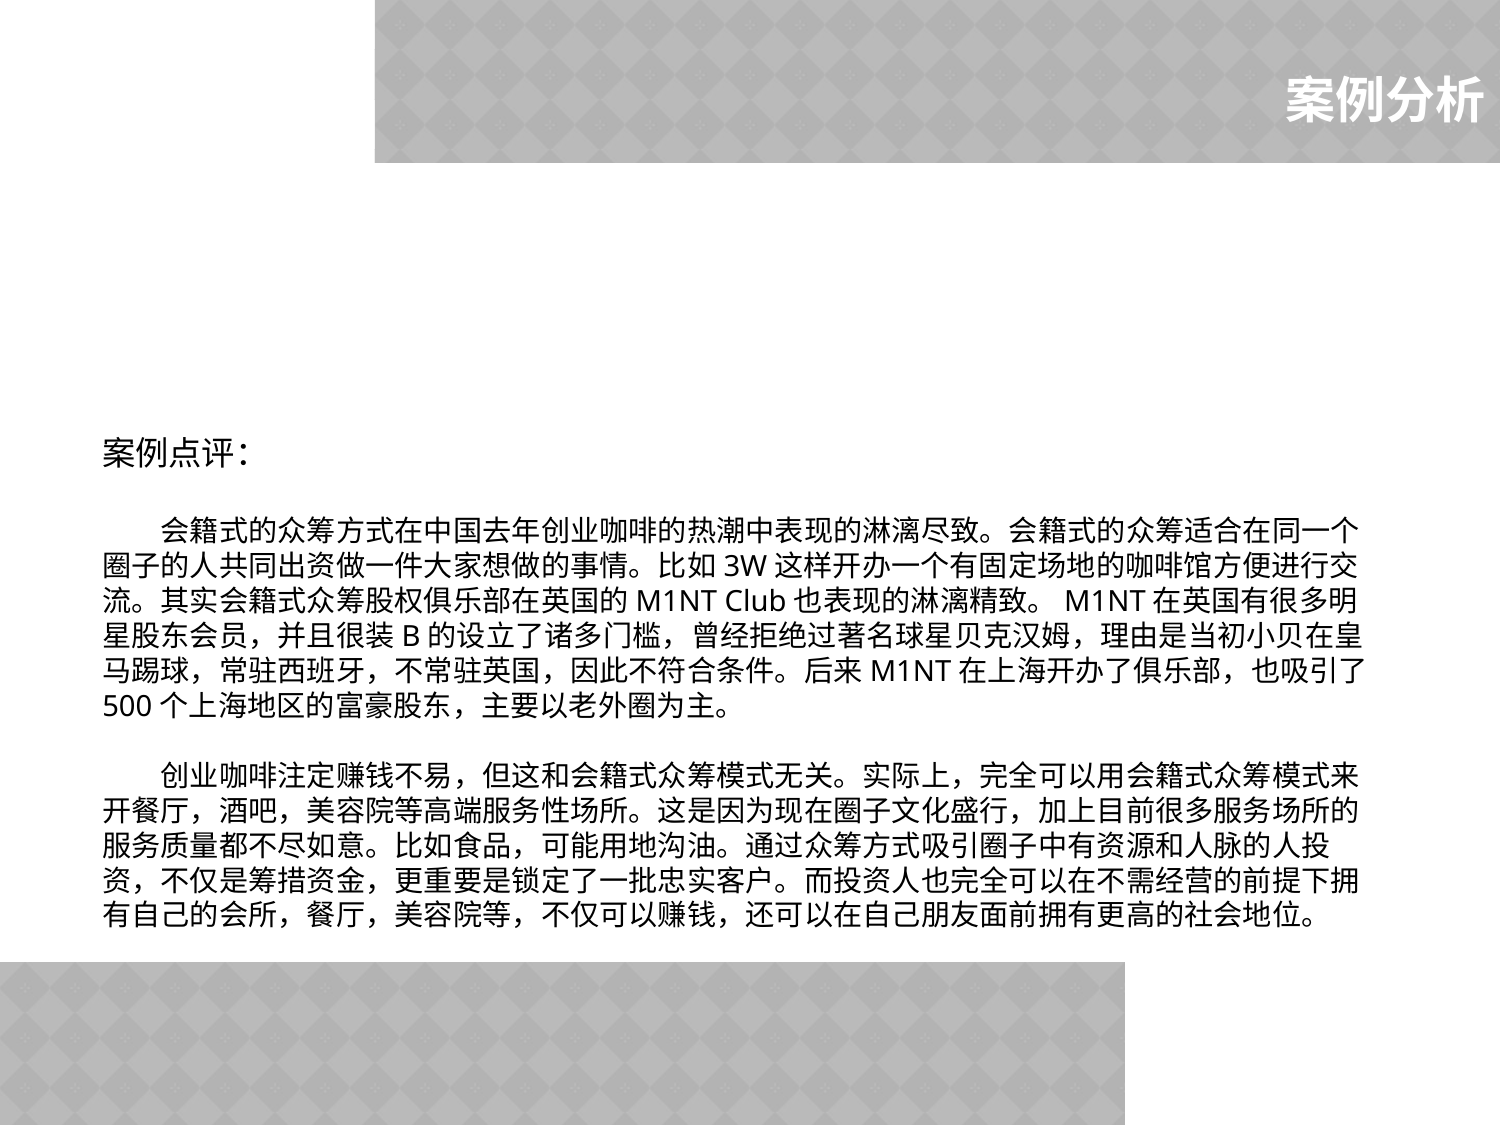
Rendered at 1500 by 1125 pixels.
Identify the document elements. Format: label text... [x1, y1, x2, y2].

text_box 案例点评： 会籍式的众筹方式在中国去年创业咖啡的热潮中表现的淋漓尽致。会籍式的众筹适合在同一个圈子的人共同出资做一件大家想做的事情。比如3W这样开办一个有固定场地的咖啡馆方便进行交流。其实会籍式众筹股权俱乐部在英国的M1NT Club也表现的淋漓精致。M1NT在英国有很多明星股东会员，并且很装B的设立了诸多门槛，曾经拒绝过著名球星贝克汉姆，理由是当初小贝在皇马踢球，常驻西班牙，不常驻英国，因此不符合条件。后来M1NT在上海开办了俱乐部，也吸引了500个上海地区的富豪股东，主要以老外圈为主。 创业咖啡注定赚钱不易，但这和会籍式众筹模式无关。实际上，完全可以用会籍式众筹模式来开餐厅，酒吧，美容院等高端服务性场所。这是因为现在圈子文化盛行，加上目前很多服务场所的服务质量都不尽如意。比如食品，可能用地沟油。通过众筹方式吸引圈子中有资源和人脉的人投资，不仅是筹措资金，更重要是锁定了一批忠实客户。而投资人也完全可以在不需经营的前提下拥有自己的会所，餐厅，美容院等，不仅可以赚钱，还可以在自己朋友面前拥有更高的社会地位。 [87, 424, 1388, 940]
text_box 案例分析 [662, 61, 1500, 137]
